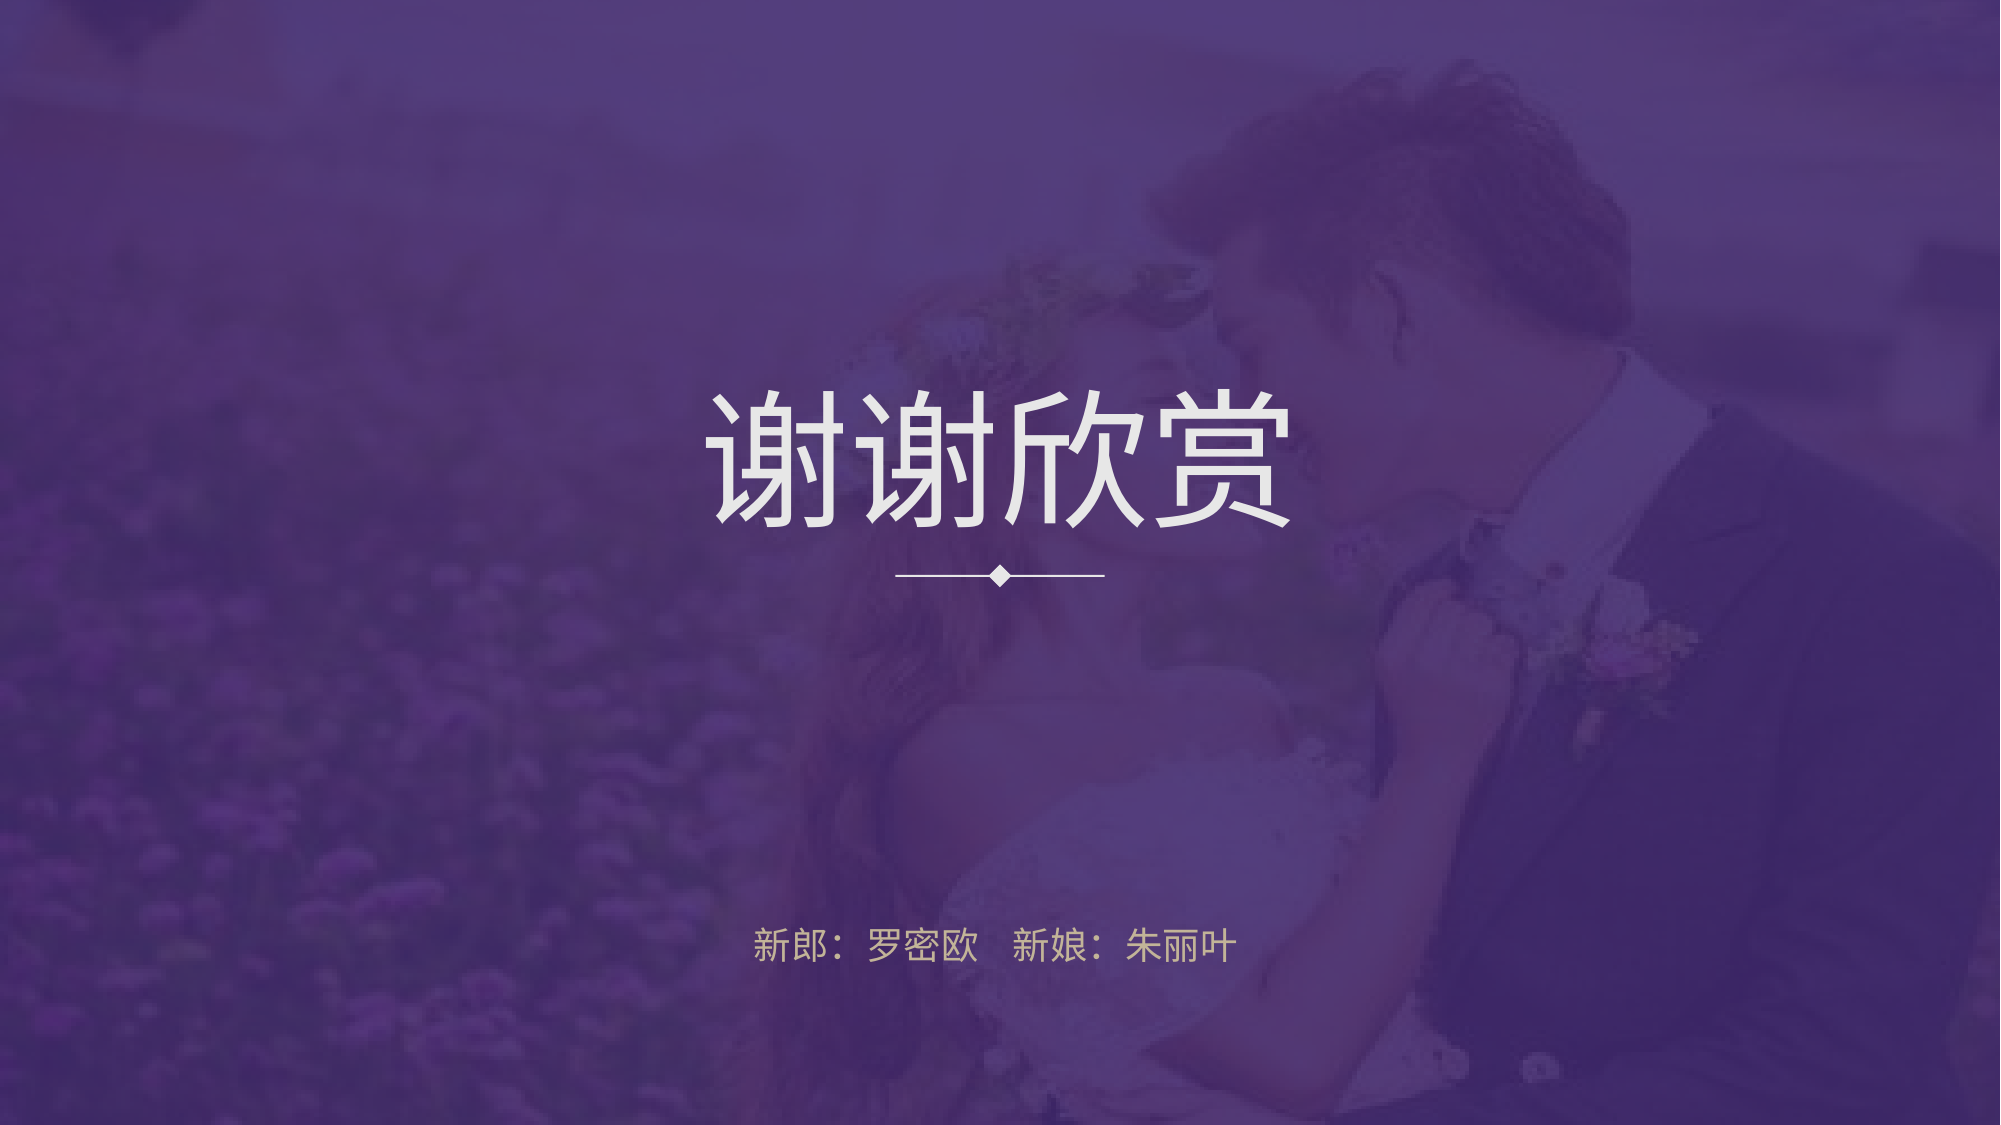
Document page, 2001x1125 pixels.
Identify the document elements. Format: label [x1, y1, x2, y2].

picture [0, 0, 2000, 1125]
text_box [895, 564, 1105, 588]
